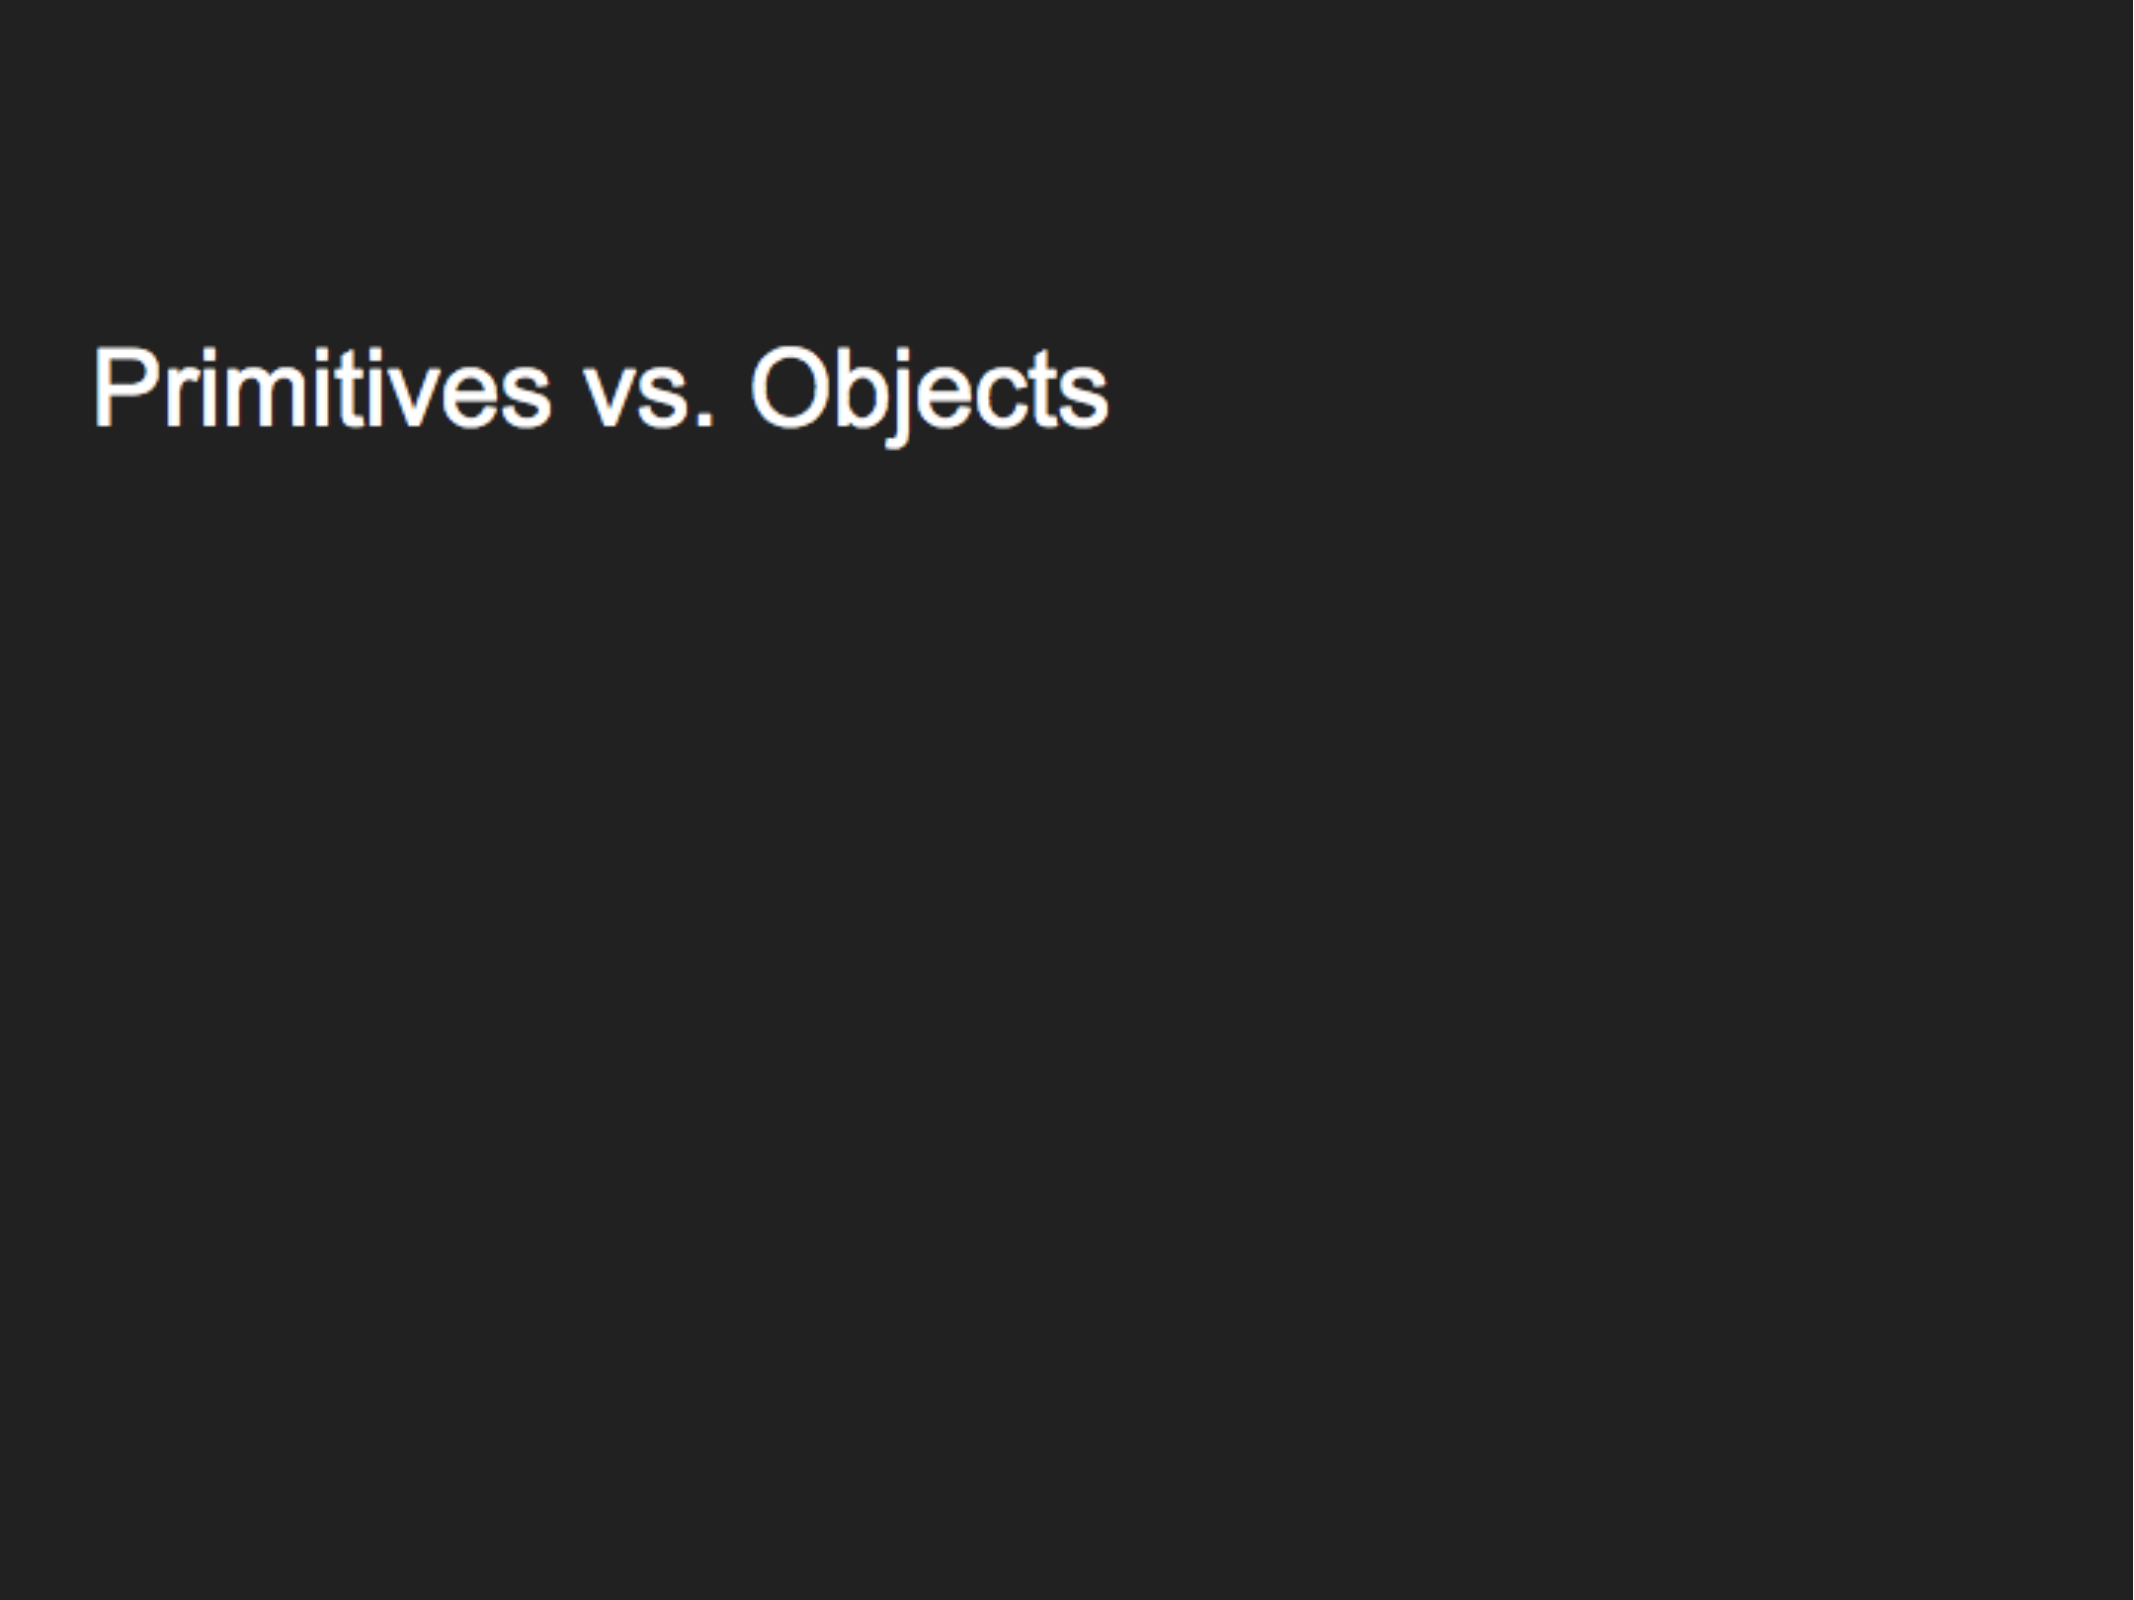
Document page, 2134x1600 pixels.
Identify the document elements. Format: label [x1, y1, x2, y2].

picture [0, 199, 1750, 474]
